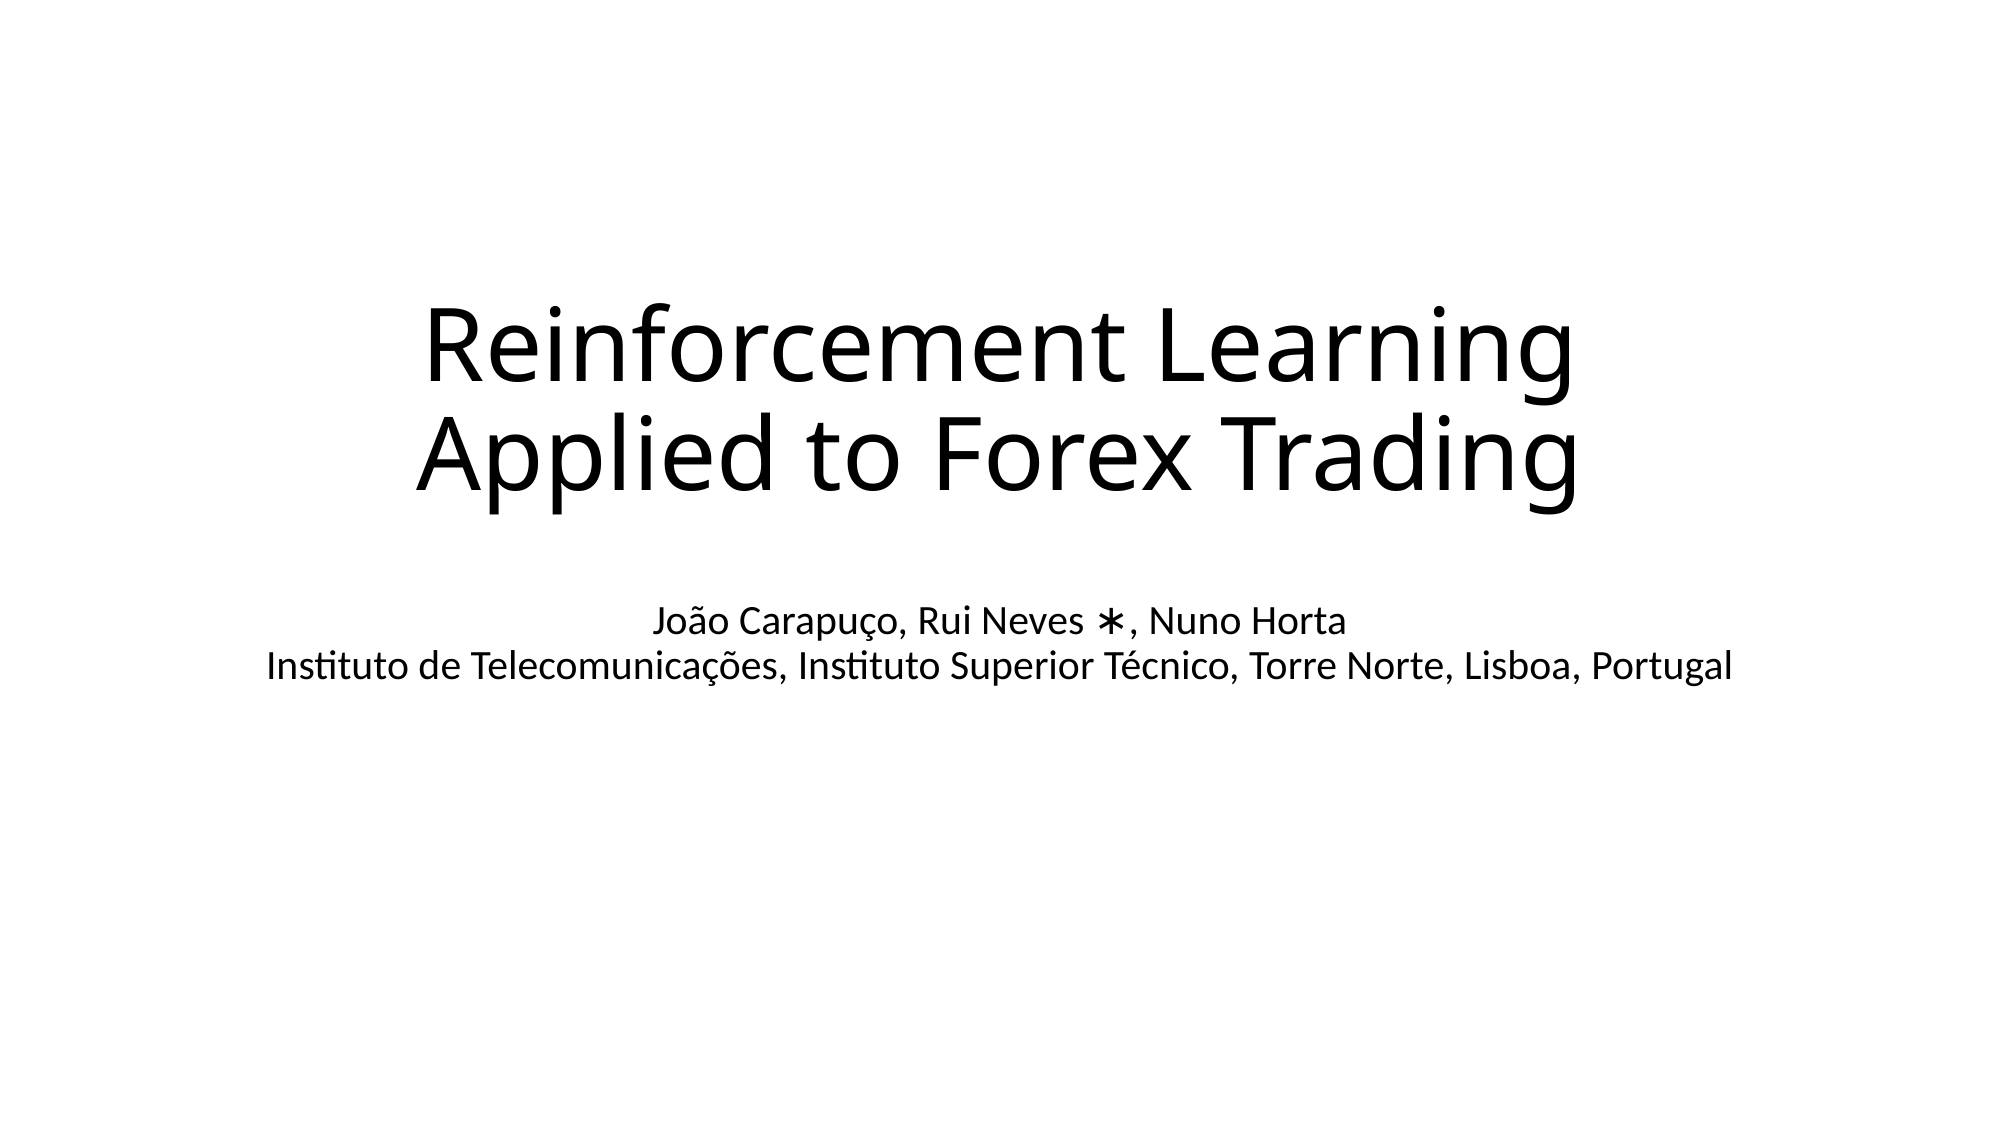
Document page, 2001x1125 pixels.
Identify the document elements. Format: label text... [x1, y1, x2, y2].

subtitle João Carapuço, Rui Neves ∗, Nuno Horta Instituto de Telecomunicações, Instituto Superior Técnico, Torre Norte, Lisboa, Portugal [249, 590, 1750, 863]
title Reinforcement Learning Applied to Forex Trading [249, 184, 1750, 576]
